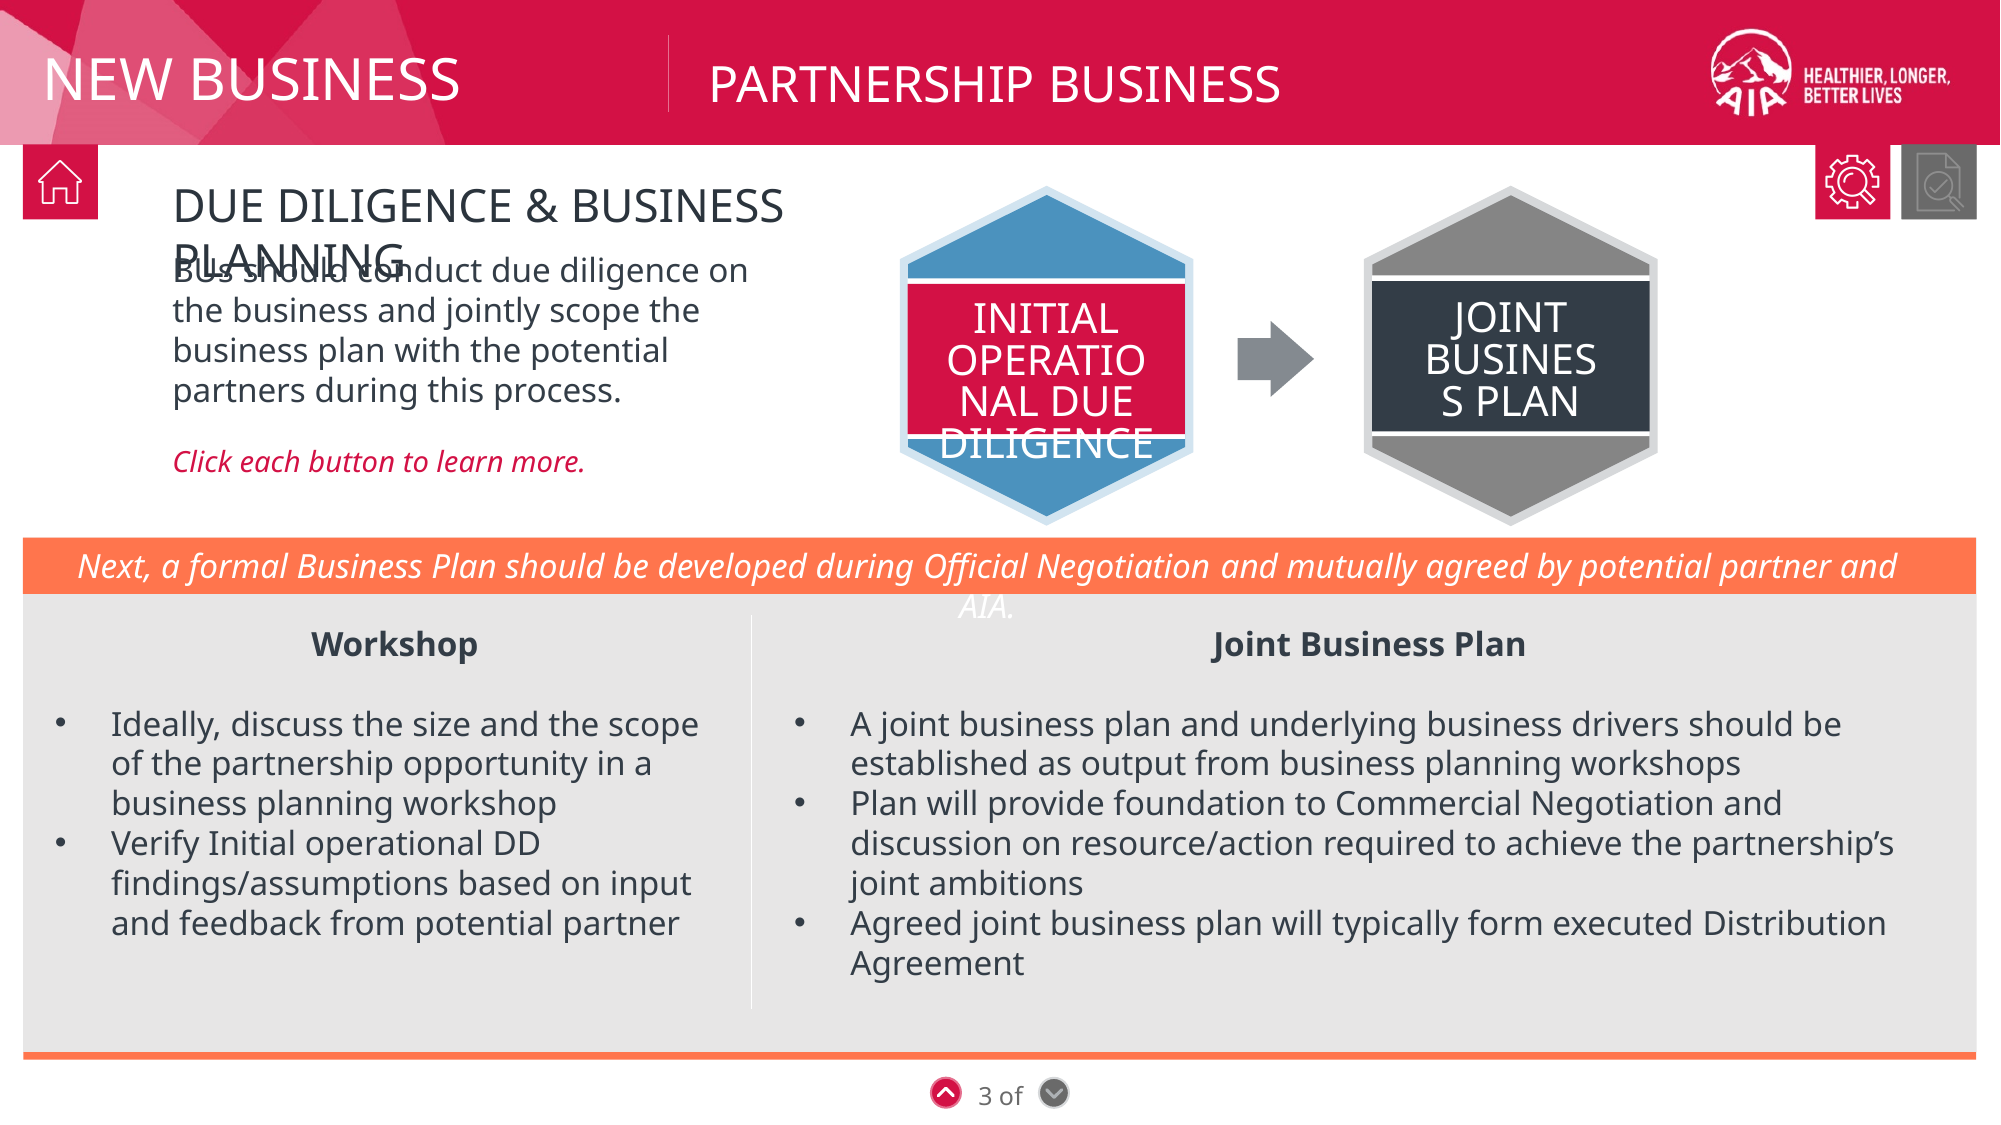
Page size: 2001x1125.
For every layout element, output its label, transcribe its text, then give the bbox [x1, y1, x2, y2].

text_box Joint Business Plan A joint business plan and underlying business drivers should be established as output from business planning workshops​ Plan will provide foundation to Commercial Negotiation and discussion on resource/action required to achieve the partnership’s joint ambitions​ Agreed joint business plan will typically form executed Distribution Agreement​​ [779, 615, 1961, 990]
text_box Next, a formal Business Plan should be developed during Official Negotiation ​and mutually agreed by potential partner and AIA. [37, 537, 1938, 633]
text_box Workshop Ideally, discuss the size and the scope of the partnership opportunity in a business planning workshop​ Verify Initial operational DD findings/assumptions based on input and feedback from potential partner ​​ [39, 633, 750, 950]
text_box [22, 537, 37, 595]
text_box [22, 1051, 1977, 1061]
text_box [22, 537, 1978, 1053]
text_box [899, 220, 1194, 526]
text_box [1363, 220, 1658, 527]
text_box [1237, 320, 1315, 397]
picture [0, 0, 2000, 145]
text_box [22, 144, 1977, 220]
text_box BUs should conduct due diligence on the business and jointly scope the business plan with the potential partners during this process. ​ [157, 241, 772, 417]
text_box DUE DILIGENCE & BUSINESS PLANNING [157, 220, 836, 295]
text_box Click each button to learn more. [157, 436, 627, 487]
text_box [924, 1061, 1077, 1120]
text_box [1938, 537, 1977, 595]
